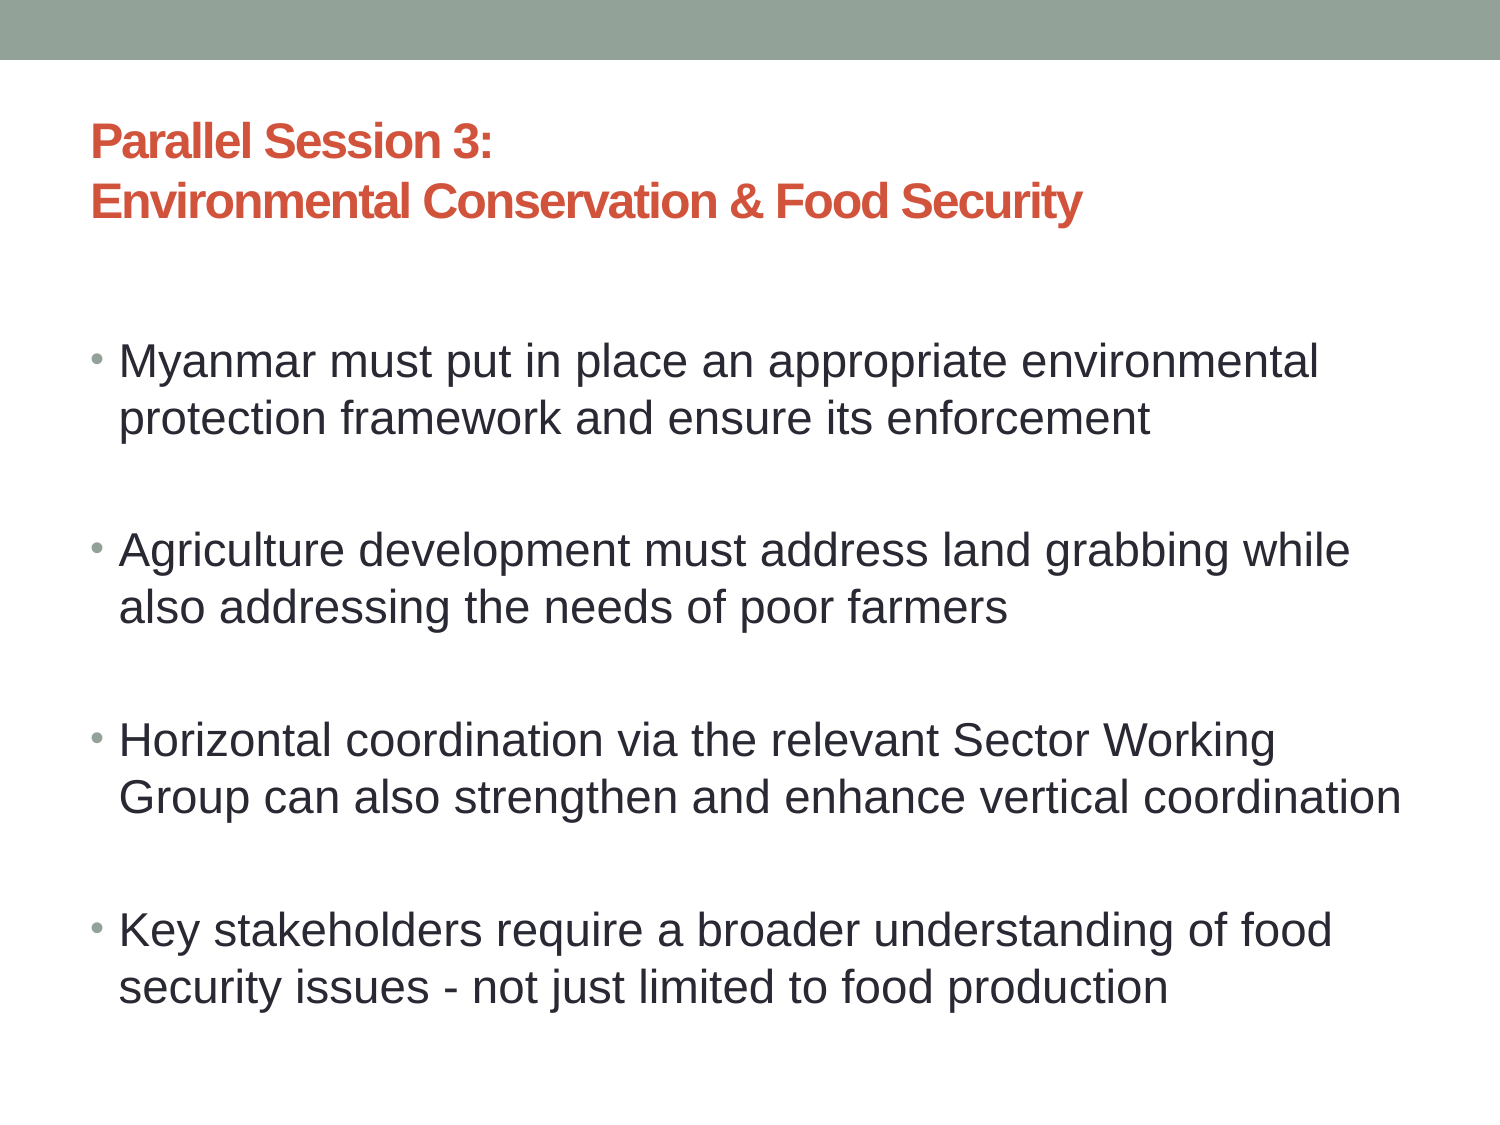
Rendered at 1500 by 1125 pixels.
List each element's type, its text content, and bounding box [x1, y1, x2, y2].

list Myanmar must put in place an appropriate environmental protection framework and ensure its enforcement Agriculture development must address land grabbing while also addressing the needs of poor farmers Horizontal coordination via the relevant Sector Working Group can also strengthen and enhance vertical coordination Key stakeholders require a broader understanding of food security issues - not just limited to food production [75, 322, 1425, 1063]
title Parallel Session 3: Environmental Conservation & Food Security [75, 87, 1425, 250]
